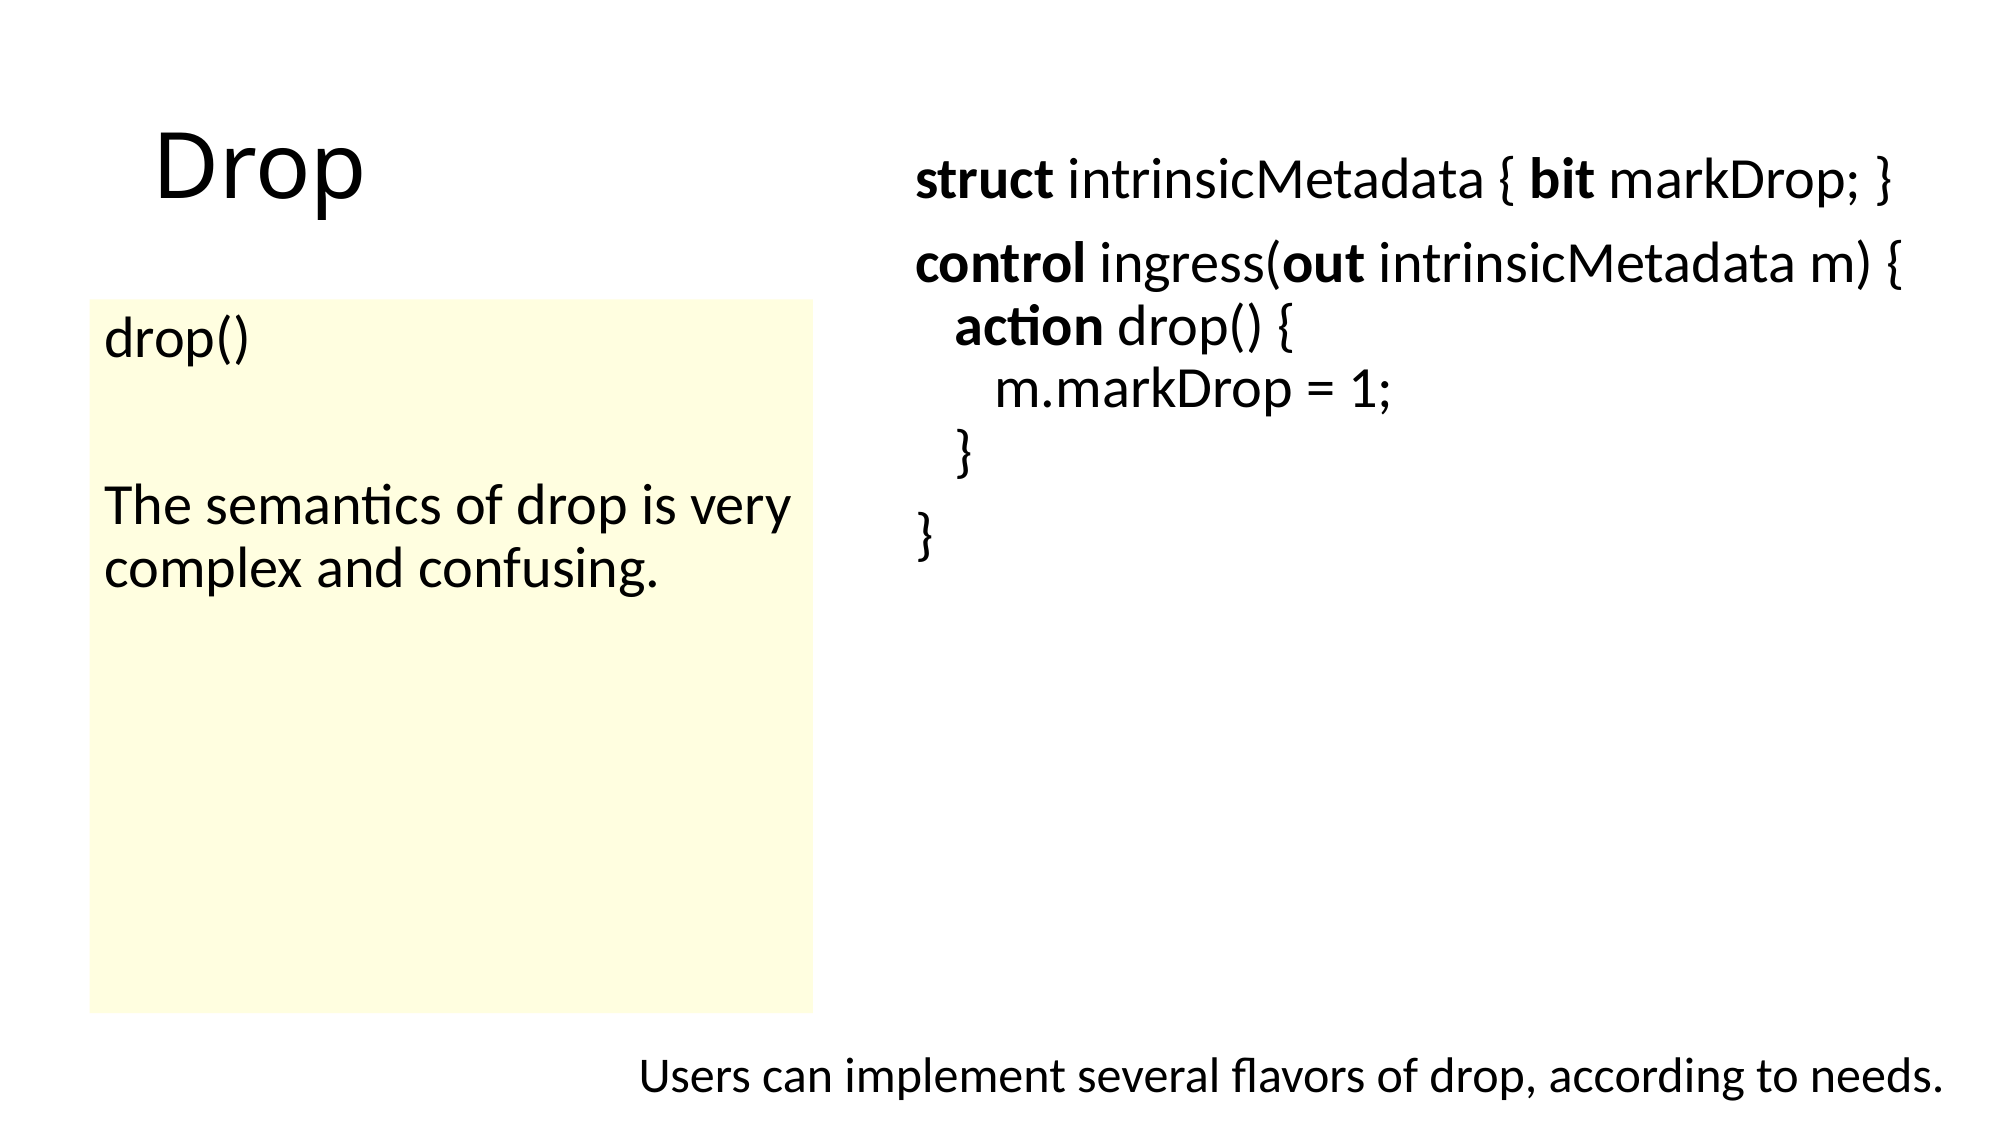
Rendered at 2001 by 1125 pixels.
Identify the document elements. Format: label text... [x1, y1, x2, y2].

list drop() The semantics of drop is very complex and confusing. [89, 299, 813, 1014]
list struct intrinsicMetadata { bit markDrop; } control ingress(out intrinsicMetadata m) { action drop() { m.markDrop = 1; } } [900, 140, 2000, 1014]
text_box Users can implement several flavors of drop, according to needs. [623, 1035, 2000, 1111]
title Drop [137, 59, 1863, 278]
